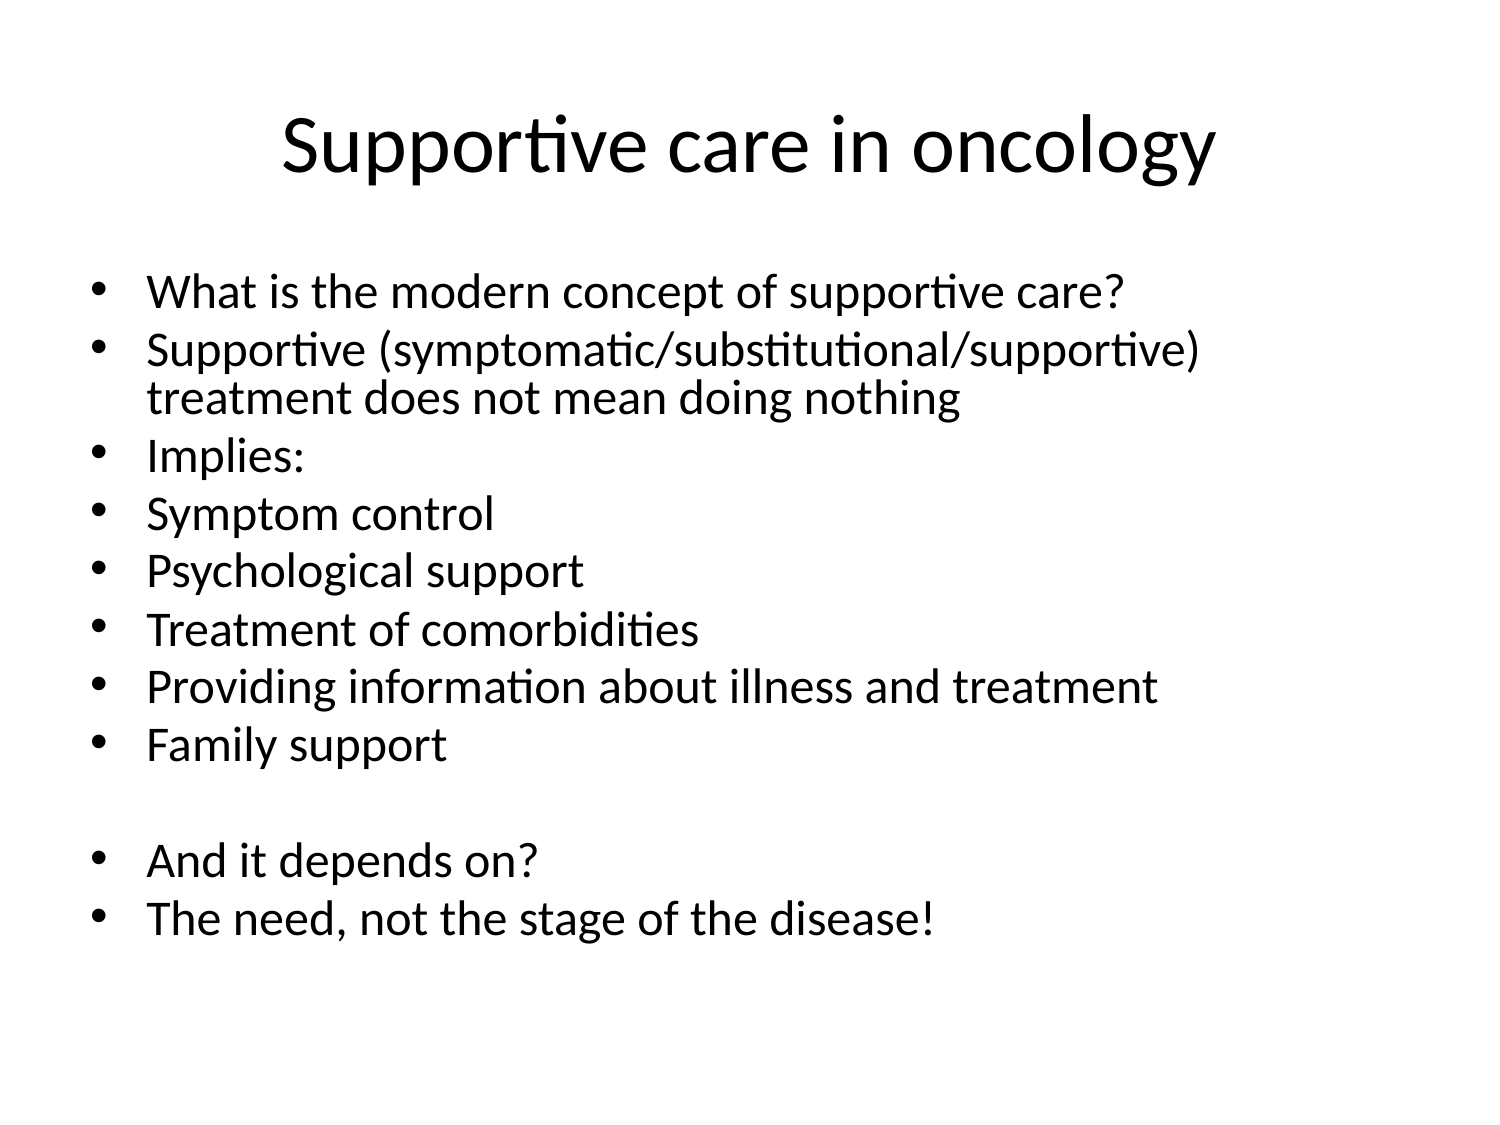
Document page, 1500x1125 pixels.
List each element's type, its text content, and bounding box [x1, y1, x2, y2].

list What is the modern concept of supportive care? Supportive (symptomatic/substitutional/supportive) treatment does not mean doing nothing Implies: Symptom control Psychological support Treatment of comorbidities Providing information about illness and treatment Family support And it depends on? The need, not the stage of the disease! [75, 262, 1425, 1005]
title Supportive care in oncology [75, 45, 1425, 233]
